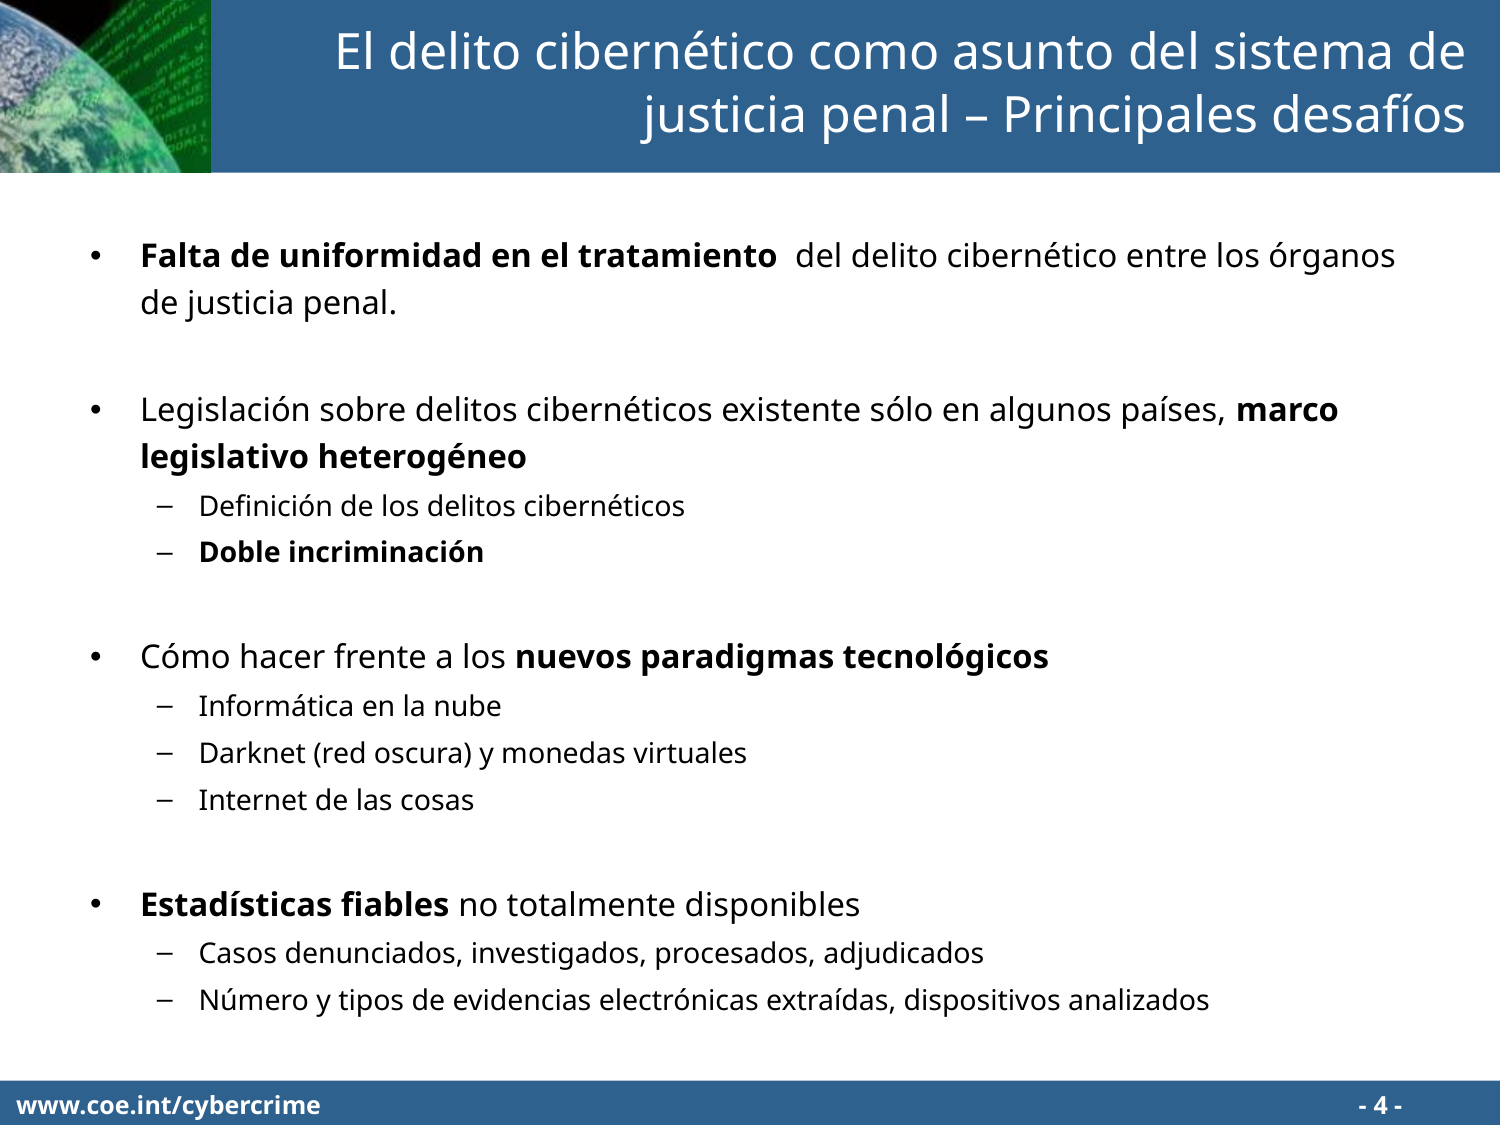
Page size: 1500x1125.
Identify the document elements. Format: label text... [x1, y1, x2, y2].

text_box www.coe.int/cybercrime - 4 - [1, 1082, 1500, 1125]
text_box [0, 1079, 1500, 1125]
list Falta de uniformidad en el tratamiento del delito cibernético entre los órganos de justicia penal. Legislación sobre delitos cibernéticos existente sólo en algunos países, marco legislativo heterogéneo Definición de los delitos cibernéticos Doble incriminación Cómo hacer frente a los nuevos paradigmas tecnológicos Informática en la nube Darknet (red oscura) y monedas virtuales Internet de las cosas Estadísticas fiables no totalmente disponibles Casos denunciados, investigados, procesados, adjudicados Número y tipos de evidencias electrónicas extraídas, dispositivos analizados [75, 219, 1425, 1035]
text_box [214, 0, 1500, 175]
picture [0, 0, 212, 173]
text_box El delito cibernético como asunto del sistema de justicia penal – Principales desafíos [230, 0, 1483, 151]
